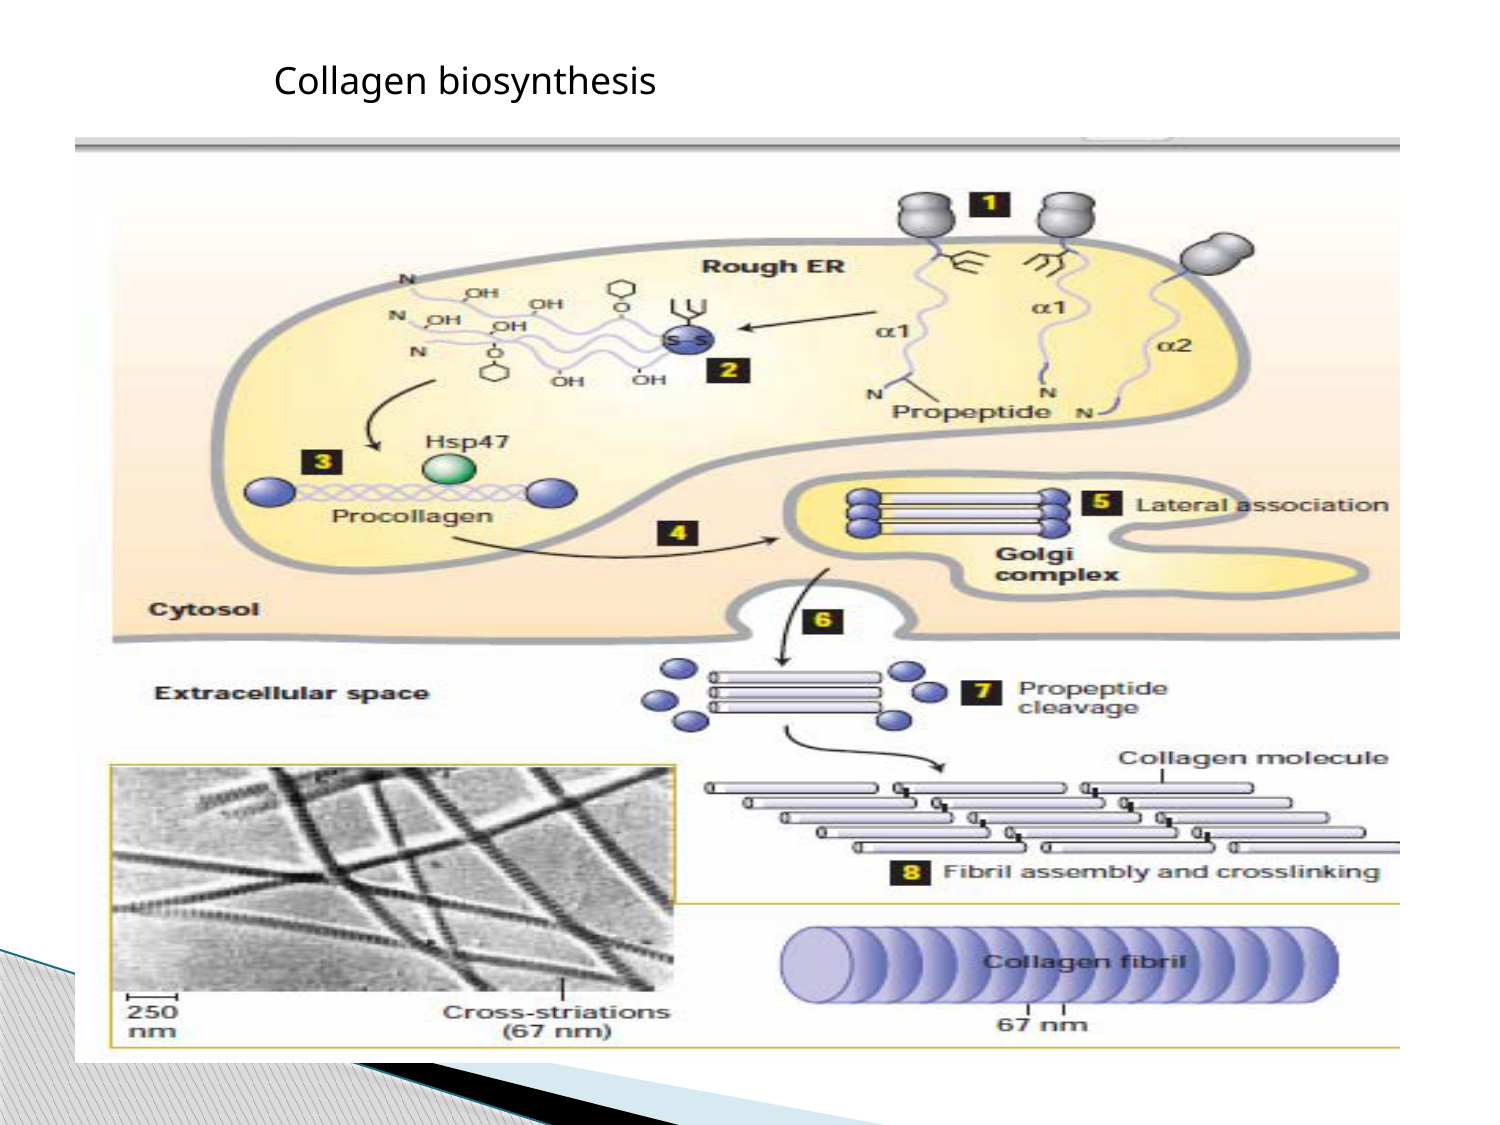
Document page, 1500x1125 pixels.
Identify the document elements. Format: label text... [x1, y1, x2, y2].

text_box Collagen biosynthesis [258, 49, 673, 110]
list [74, 137, 1401, 1063]
